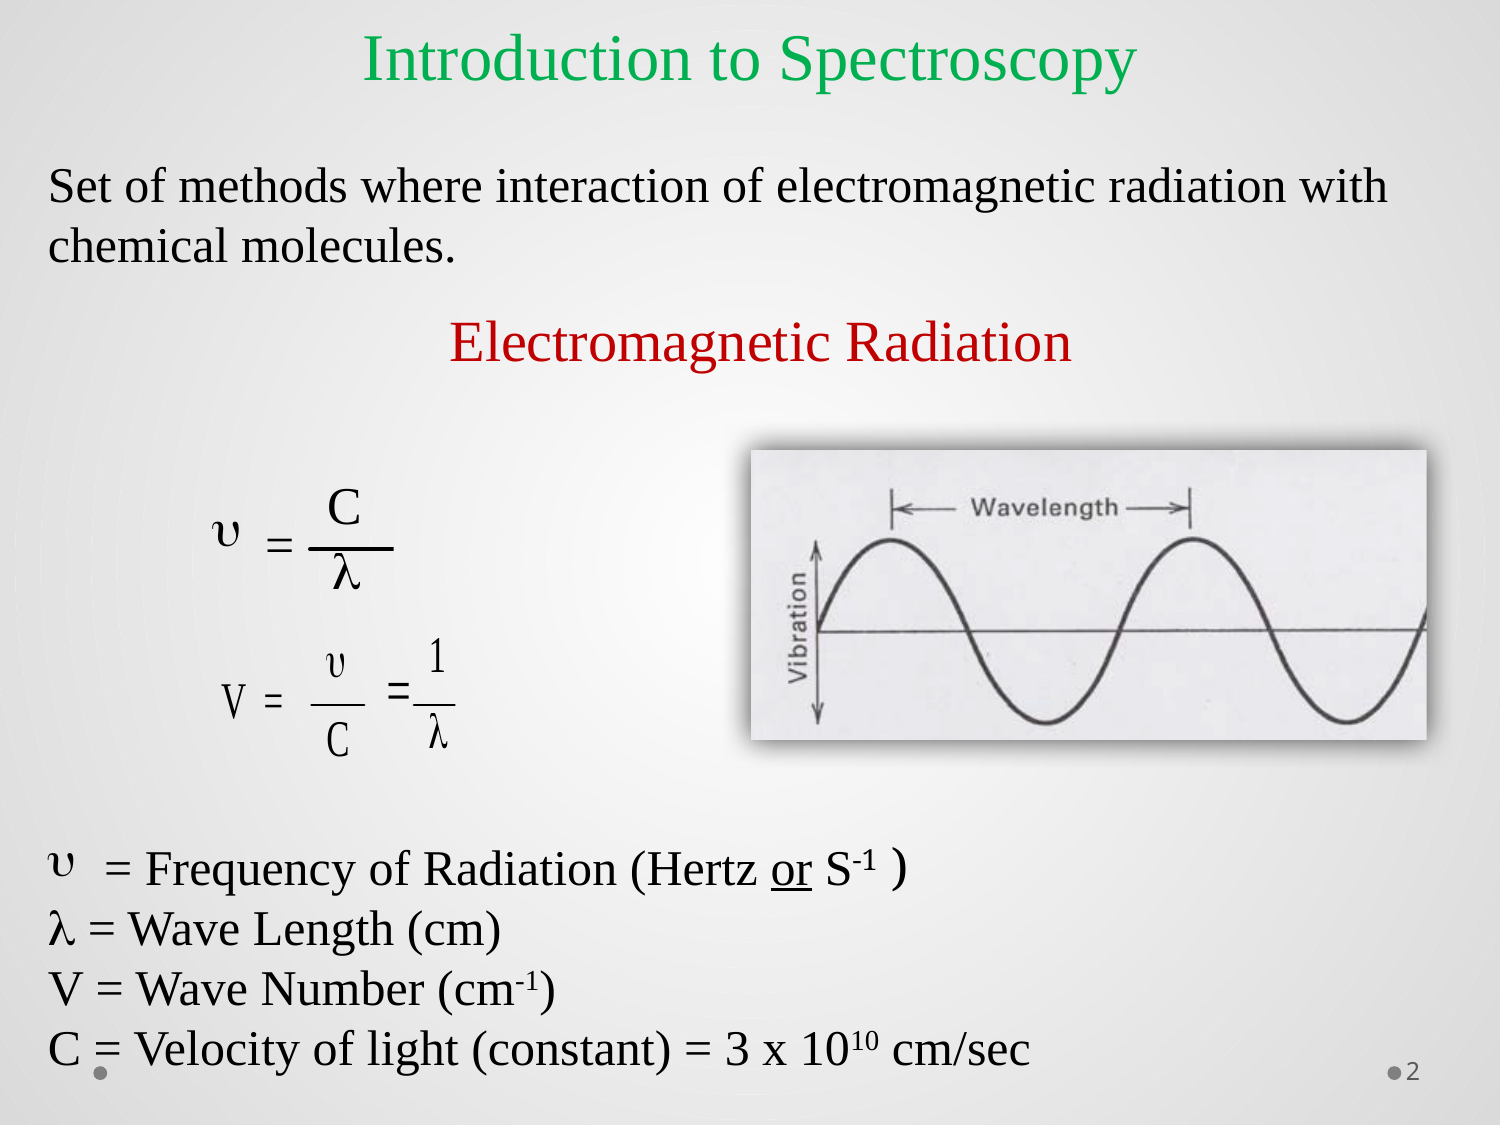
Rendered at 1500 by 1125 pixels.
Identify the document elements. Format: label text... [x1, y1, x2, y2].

picture [133, 449, 456, 802]
text_box Electromagnetic Radiation [422, 295, 1088, 381]
text_box Set of methods where interaction of electromagnetic radiation with chemical molecules. [33, 144, 1492, 280]
picture [750, 449, 1427, 740]
text_box = Frequency of Radiation (Hertz or S-1 ) l = Wave Length (cm) V = Wave Number (cm-1) C = Velocity of light (constant) = 3 x 1010 cm/sec [33, 827, 1238, 1083]
text_box Introduction to Spectroscopy [347, 6, 1155, 101]
slide_number 2 [1401, 1042, 1494, 1103]
